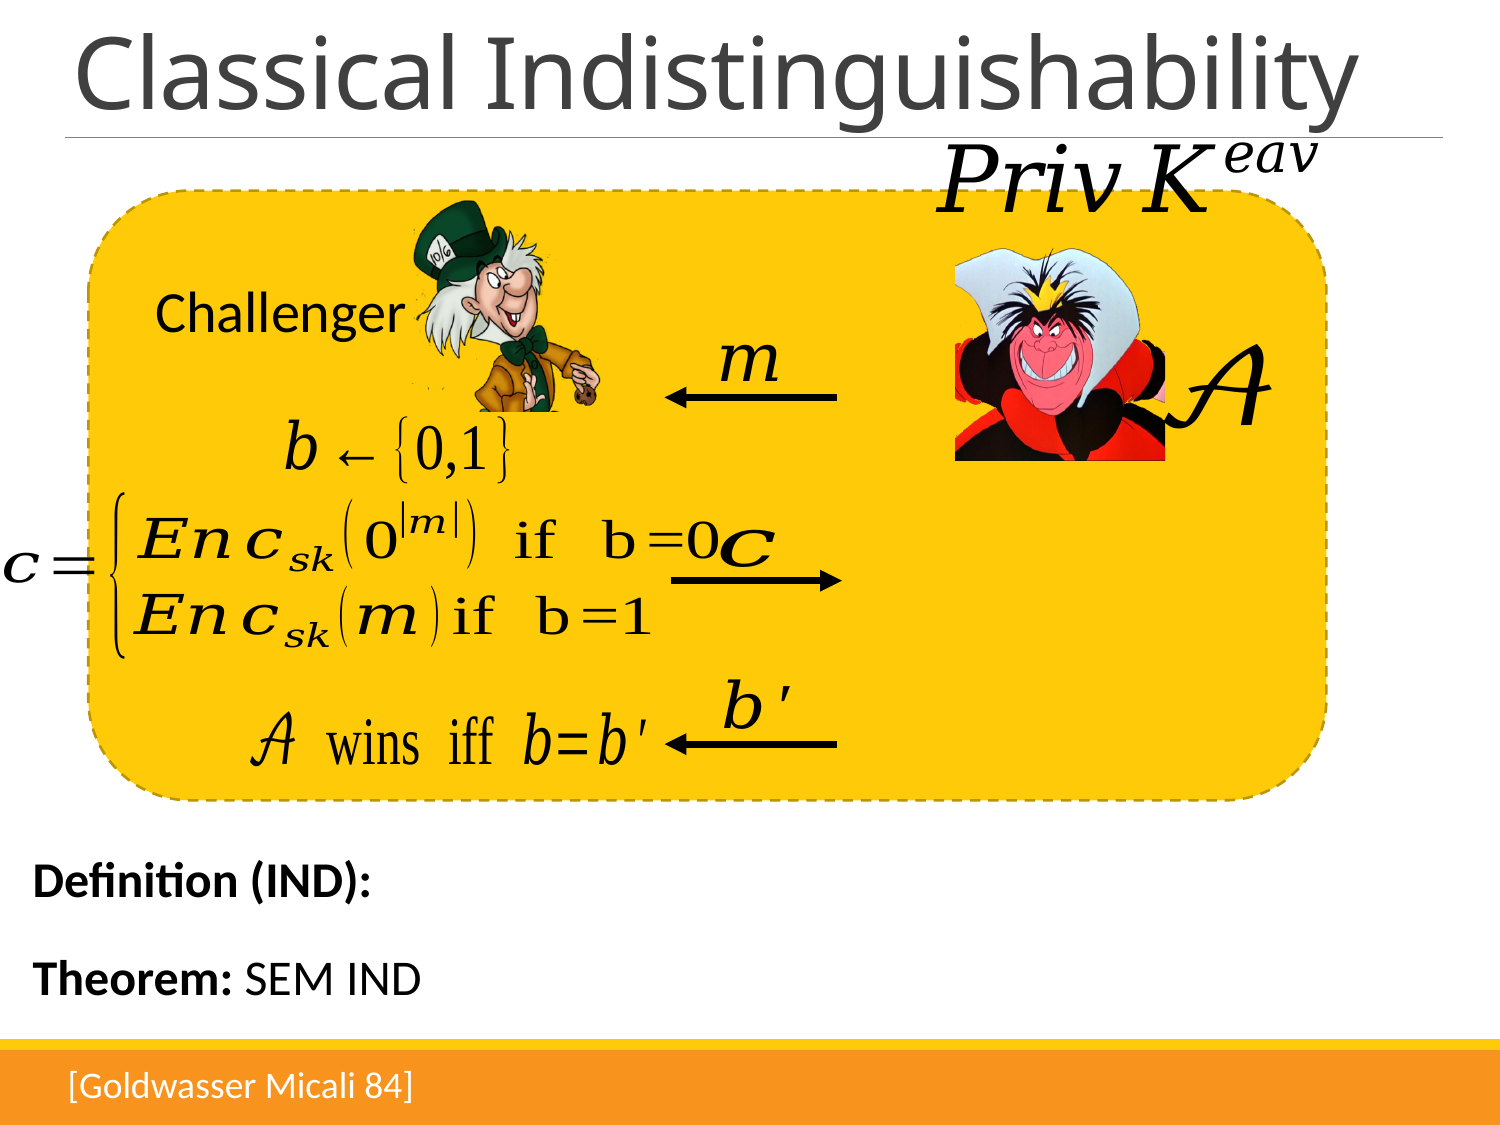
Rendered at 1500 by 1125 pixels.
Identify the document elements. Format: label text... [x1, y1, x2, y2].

text_box [1162, 189, 1177, 195]
text_box [956, 189, 1009, 195]
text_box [670, 506, 843, 583]
text_box [1093, 189, 1105, 195]
text_box [1058, 189, 1085, 195]
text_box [139, 198, 1283, 462]
text_box [1110, 189, 1154, 195]
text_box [664, 672, 838, 745]
title Classical Indistinguishability [57, 5, 1443, 138]
text_box [86, 205, 1328, 802]
text_box [Goldwasser Micali 84] [53, 1054, 1094, 1114]
text_box [1016, 189, 1051, 195]
text_box [157, 189, 948, 195]
text_box [1185, 189, 1259, 195]
